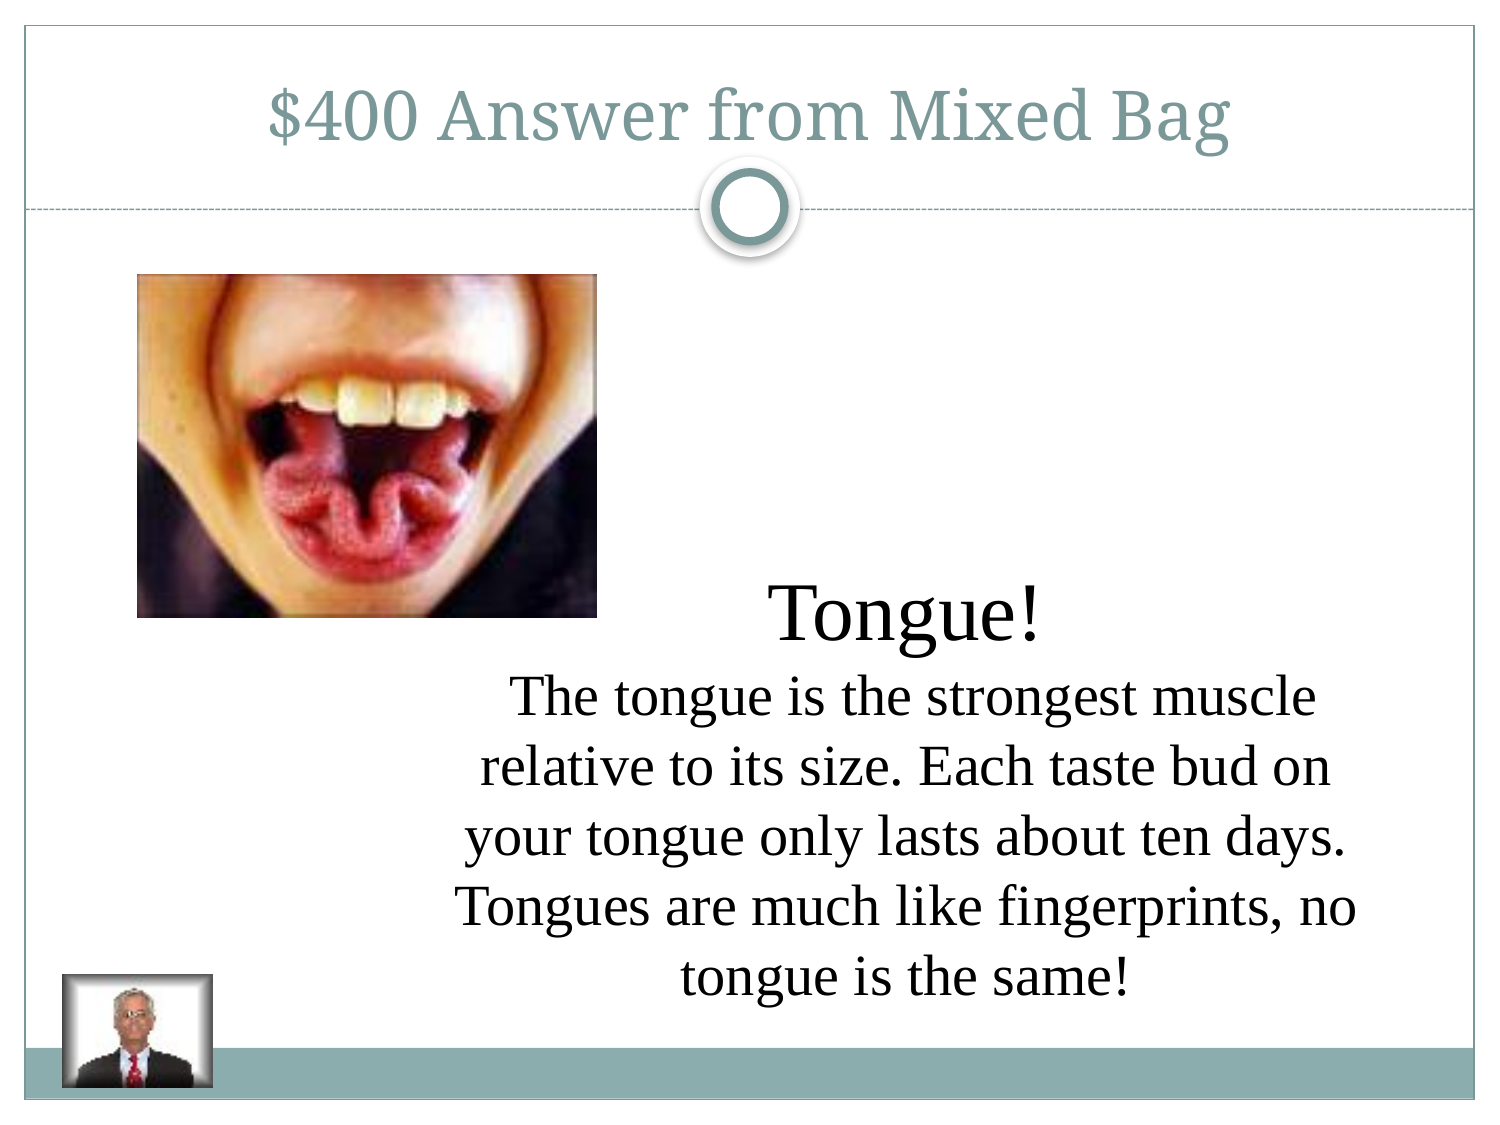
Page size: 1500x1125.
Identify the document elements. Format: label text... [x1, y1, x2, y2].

title $400 Answer from Mixed Bag [49, 37, 1450, 162]
text_box Tongue! The tongue is the strongest muscle relative to its size. Each taste bud on your tongue only lasts about ten days. Tongues are much like fingerprints, no tongue is the same! [412, 549, 1400, 1015]
picture [137, 274, 598, 619]
picture [62, 974, 213, 1088]
